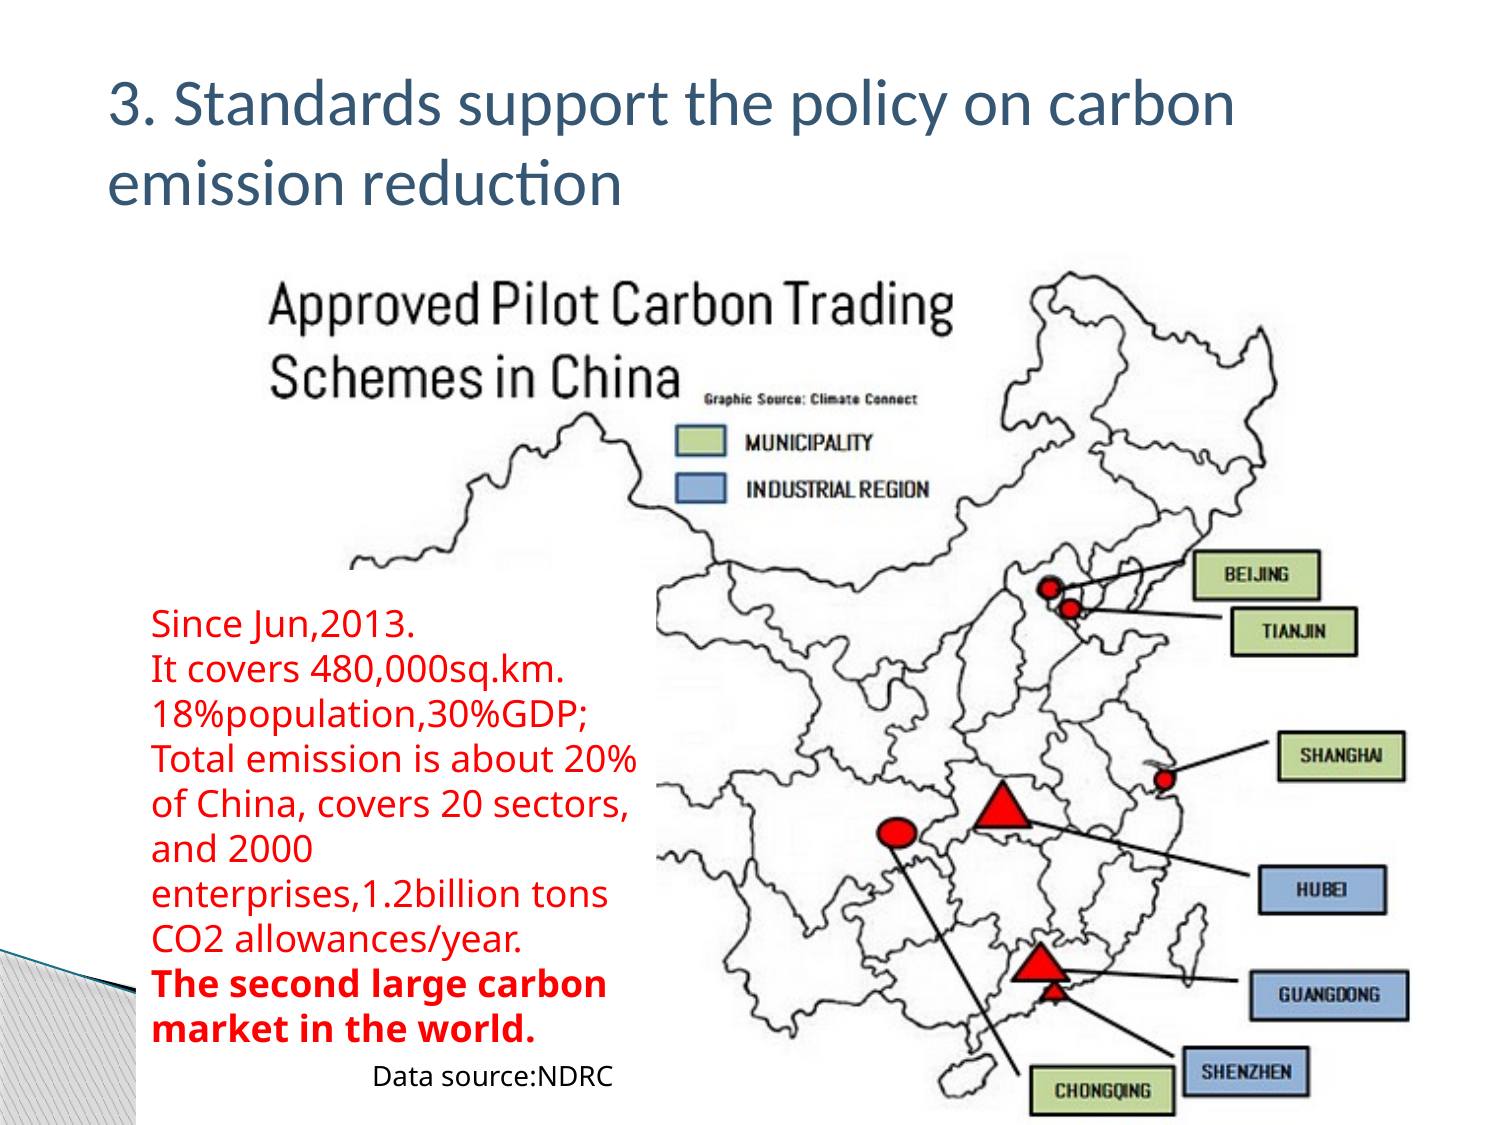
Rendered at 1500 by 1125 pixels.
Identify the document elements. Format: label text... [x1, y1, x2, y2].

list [229, 242, 1412, 1125]
text_box 3. Standards support the policy on carbon emission reduction [74, 45, 1425, 233]
text_box Since Jun,2013. It covers 480,000sq.km. 18%population,30%GDP; Total emission is about 20% of China, covers 20 sectors, and 2000 enterprises,1.2billion tons CO2 allowances/year. The second large carbon market in the world. [135, 570, 224, 1125]
